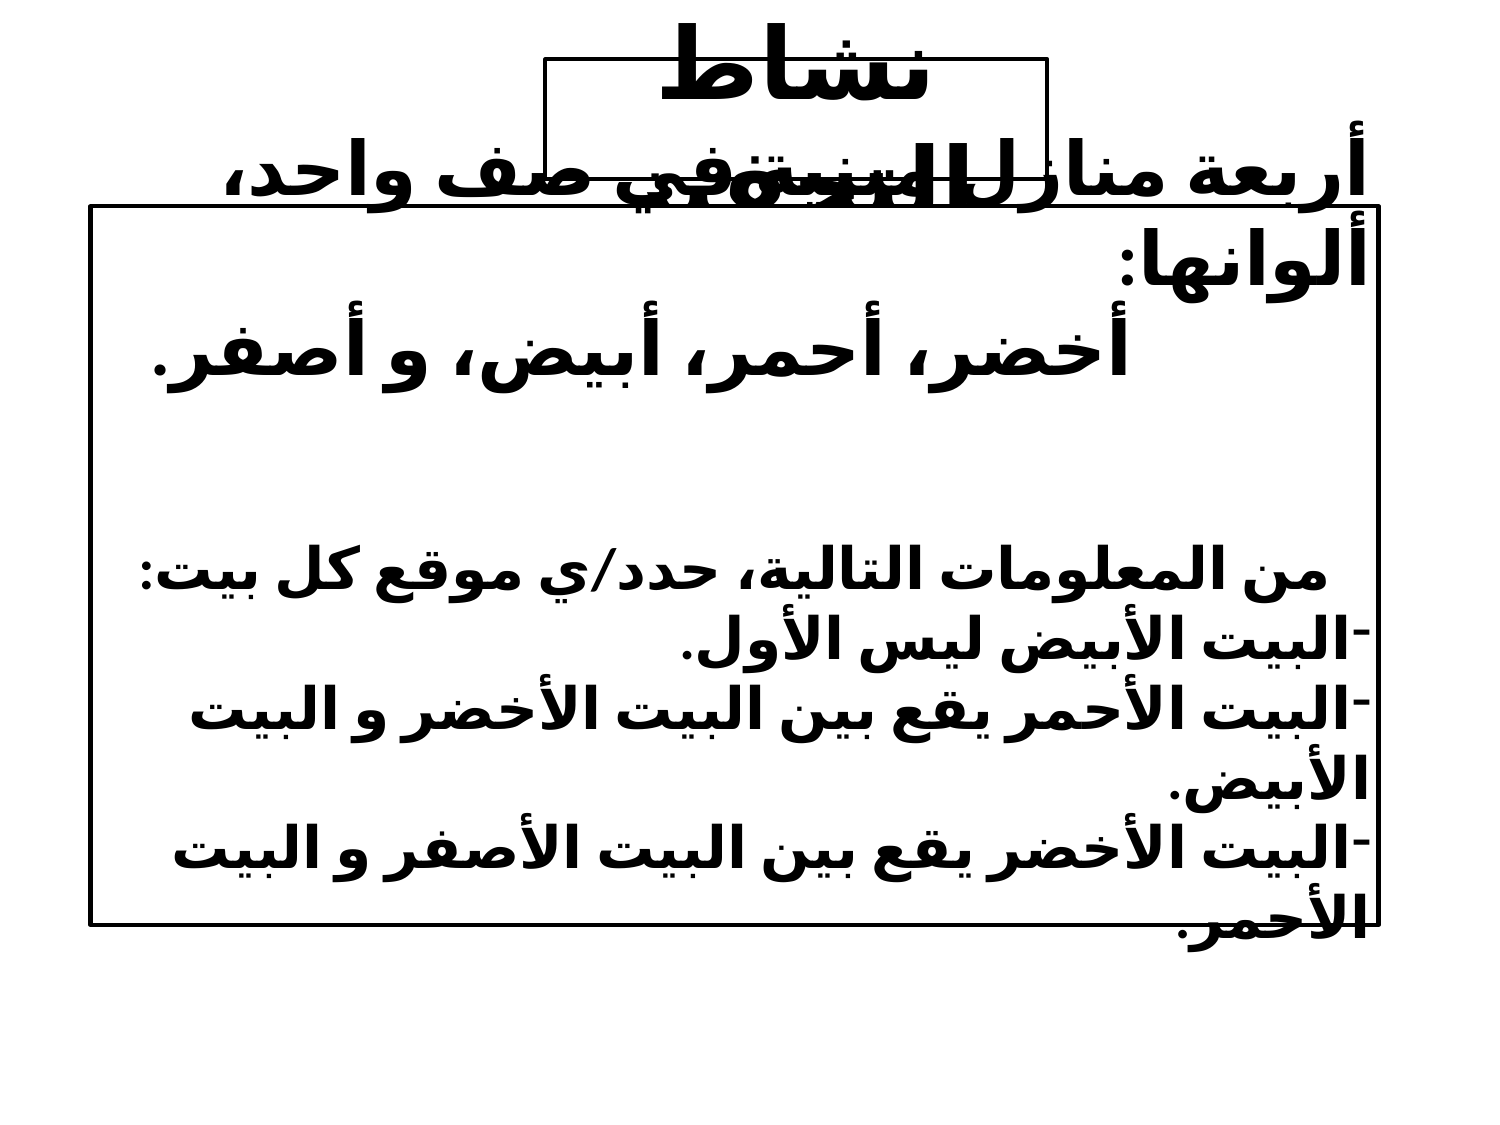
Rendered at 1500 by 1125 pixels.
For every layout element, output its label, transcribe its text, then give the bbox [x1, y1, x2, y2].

text_box أربعة منازل مبنية في صف واحد، ألوانها: أخضر، أحمر، أبيض، و أصفر. من المعلومات التالية، حدد/ي موقع كل بيت: البيت الأبيض ليس الأول. البيت الأحمر يقع بين البيت الأخضر و البيت الأبيض. البيت الأخضر يقع بين البيت الأصفر و البيت الأحمر. [88, 204, 1381, 927]
text_box نشاط التحفيز [543, 57, 1049, 181]
